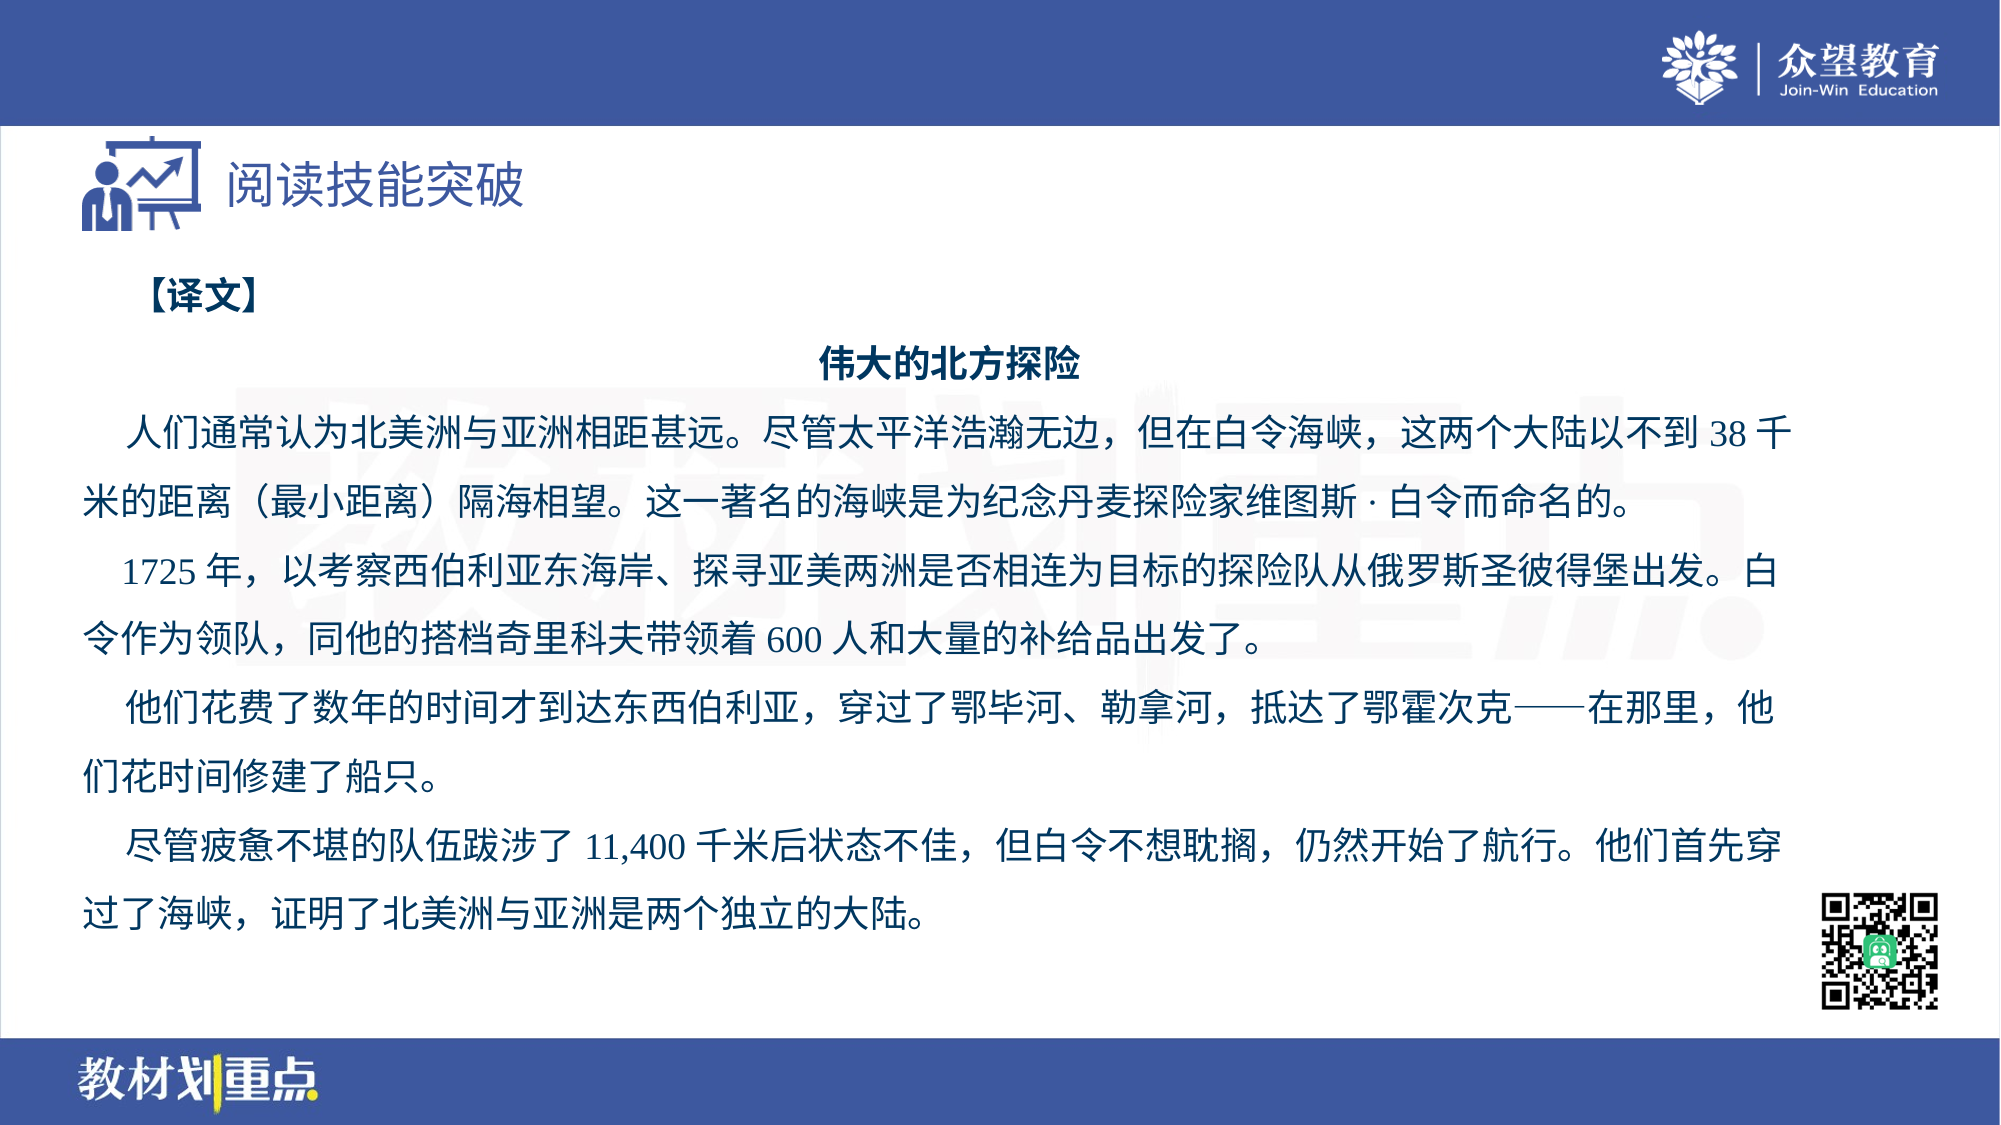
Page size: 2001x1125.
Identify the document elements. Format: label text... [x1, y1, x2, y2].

text_box 【译文】 伟大的北方探险 人们通常认为北美洲与亚洲相距甚远。尽管太平洋浩瀚无边，但在白令海峡，这两个大陆以不到38千 米的距离（最小距离）隔海相望。这一著名的海峡是为纪念丹麦探险家维图斯·白令而命名的。 1725年，以考察西伯利亚东海岸、探寻亚美两洲是否相连为目标的探险队从俄罗斯圣彼得堡出发。白 令作为领队，同他的搭档奇里科夫带领着600人和大量的补给品出发了。 他们花费了数年的时间才到达东西伯利亚，穿过了鄂毕河、勒拿河，抵达了鄂霍次克——在那里，他 们花时间修建了船只。 尽管疲惫不堪的队伍跋涉了11,400千米后状态不佳，但白令不想耽搁，仍然开始了航行。他们首先穿 过了海峡，证明了北美洲与亚洲是两个独立的大陆。 [82, 247, 1817, 936]
picture [0, 0, 2000, 1125]
